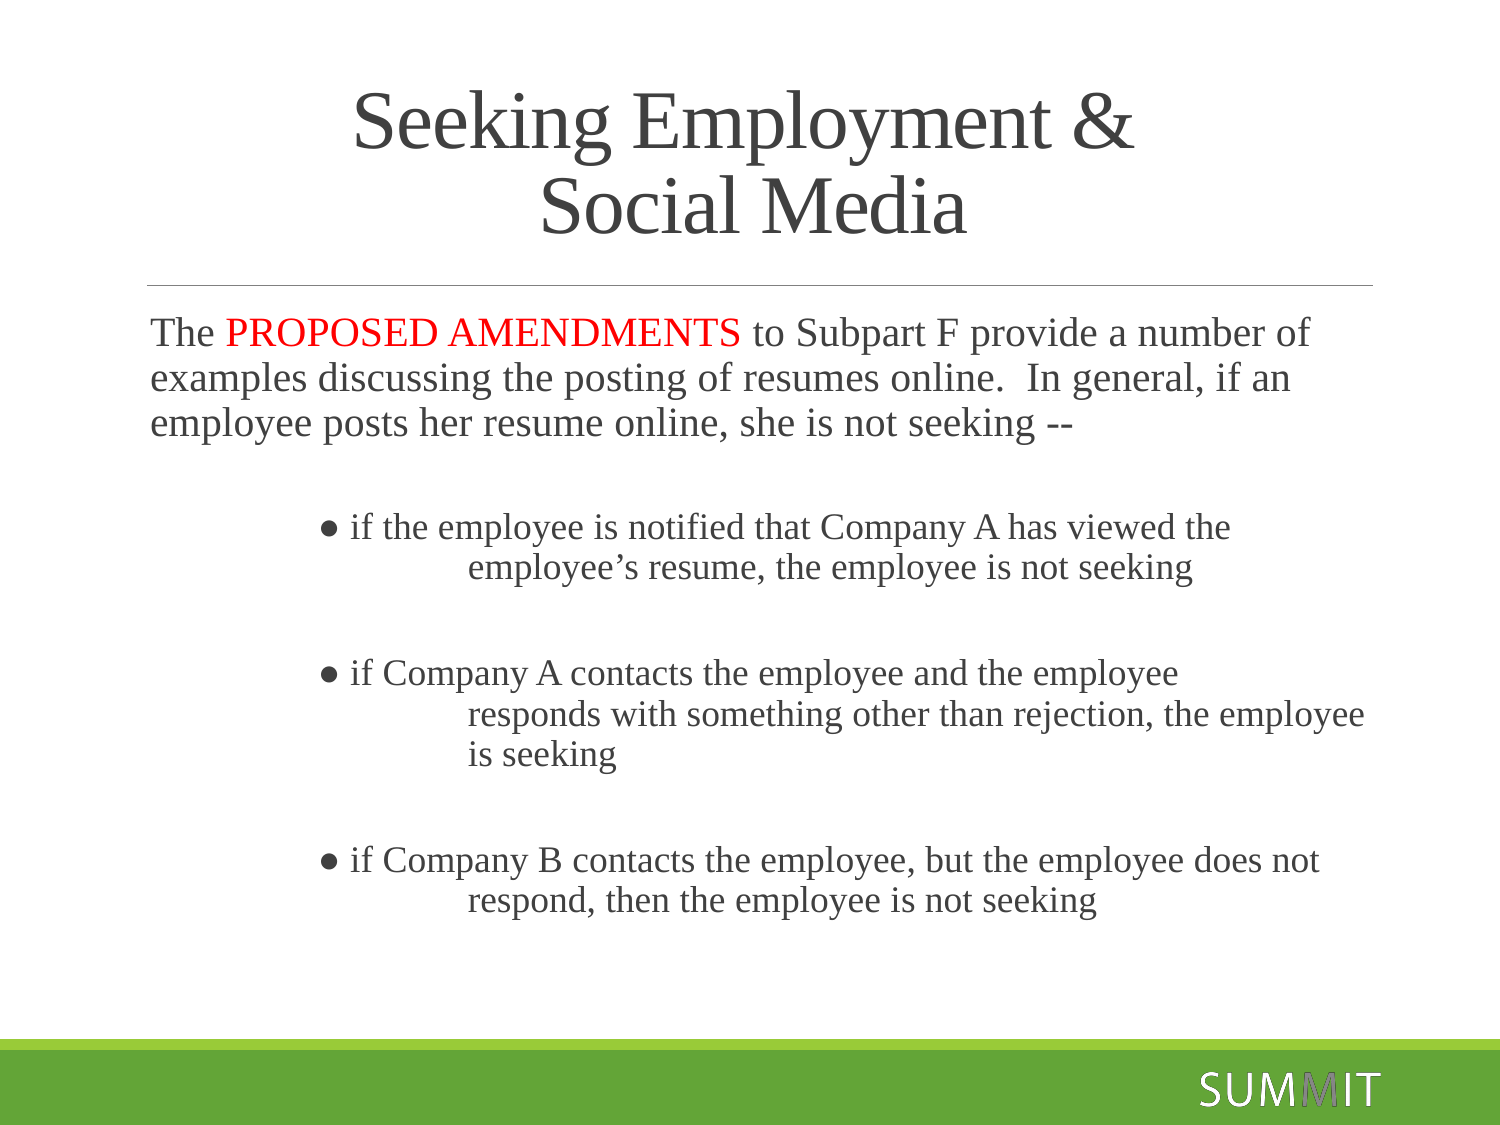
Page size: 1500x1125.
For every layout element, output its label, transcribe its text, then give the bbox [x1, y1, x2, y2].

title Seeking Employment & Social Media [135, 47, 1373, 285]
picture [1196, 1024, 1386, 1125]
list The PROPOSED AMENDMENTS to Subpart F provide a number of examples discussing the posting of resumes online. In general, if an employee posts her resume online, she is not seeking -- ● if the employee is notified that Company A has viewed the employee’s resume, the employee is not seeking ● if Company A contacts the employee and the employee responds with something other than rejection, the employee is seeking ● if Company B contacts the employee, but the employee does not respond, then the employee is not seeking [135, 302, 1373, 963]
